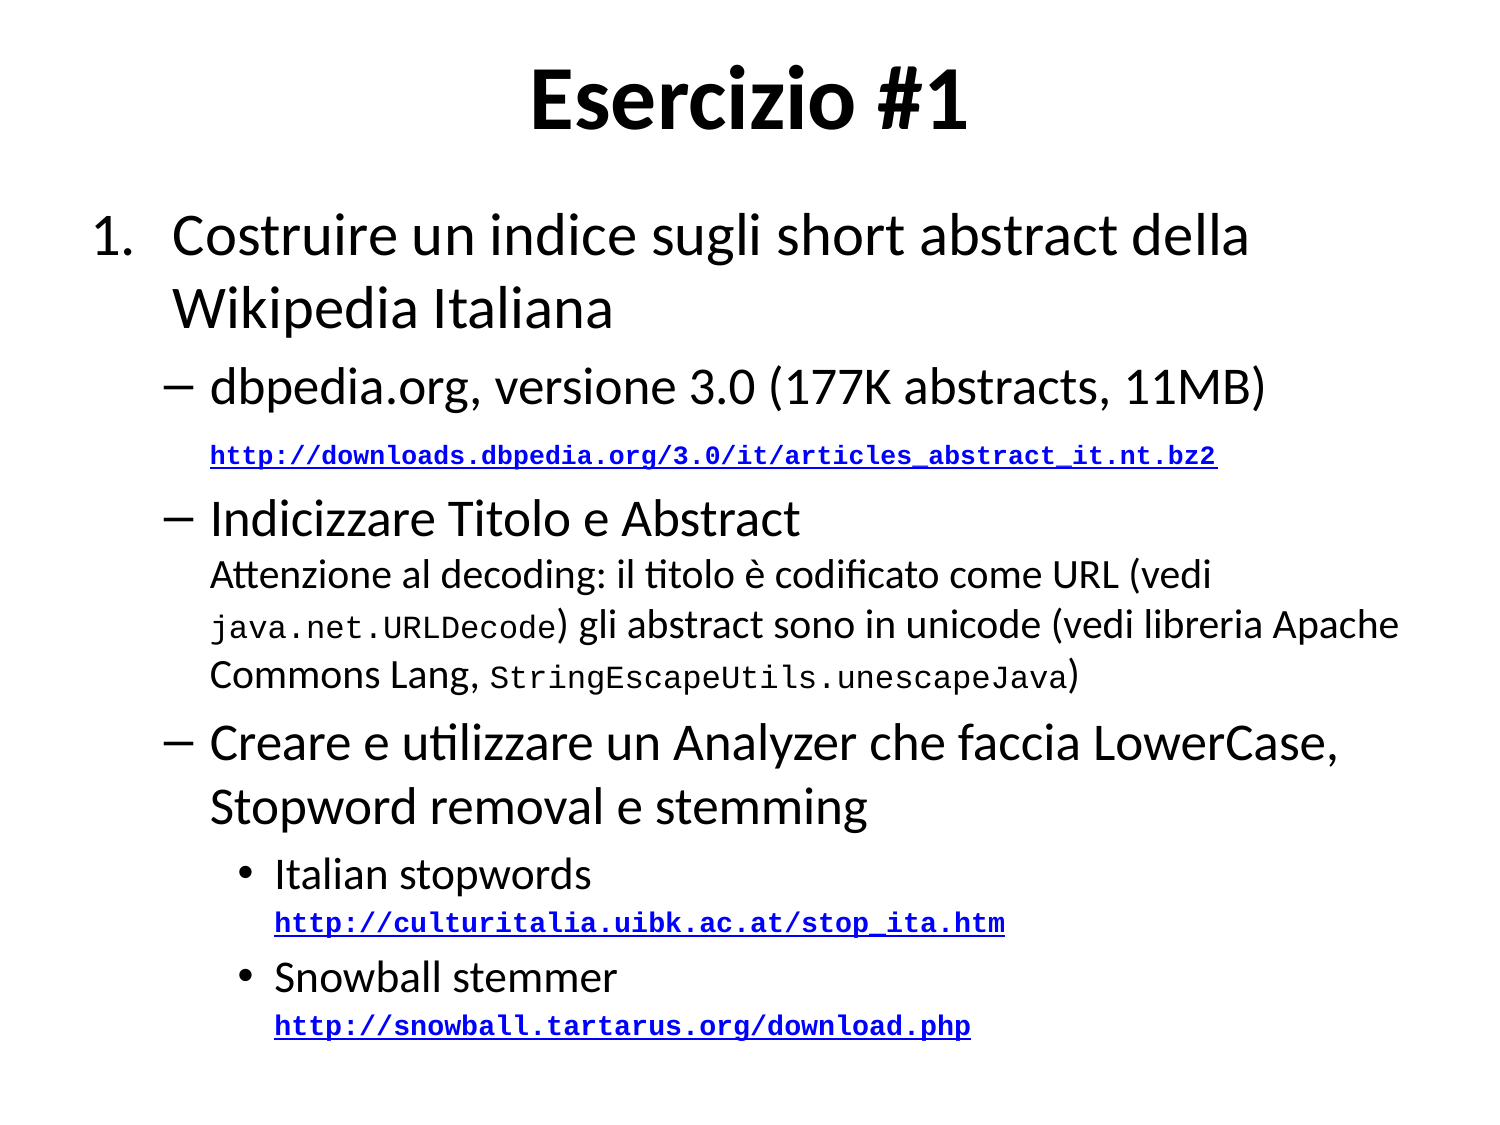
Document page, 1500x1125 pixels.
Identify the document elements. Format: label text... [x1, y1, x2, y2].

list Costruire un indice sugli short abstract della Wikipedia Italiana dbpedia.org, versione 3.0 (177K abstracts, 11MB) http://downloads.dbpedia.org/3.0/it/articles_abstract_it.nt.bz2 Indicizzare Titolo e Abstract Attenzione al decoding: il titolo è codificato come URL (vedi java.net.URLDecode) gli abstract sono in unicode (vedi libreria Apache Commons Lang, StringEscapeUtils.unescapeJava) Creare e utilizzare un Analyzer che faccia LowerCase, Stopword removal e stemming Italian stopwords http://culturitalia.uibk.ac.at/stop_ita.htm Snowball stemmer http://snowball.tartarus.org/download.php [75, 187, 1425, 1055]
title Esercizio #1 [75, 21, 1425, 164]
